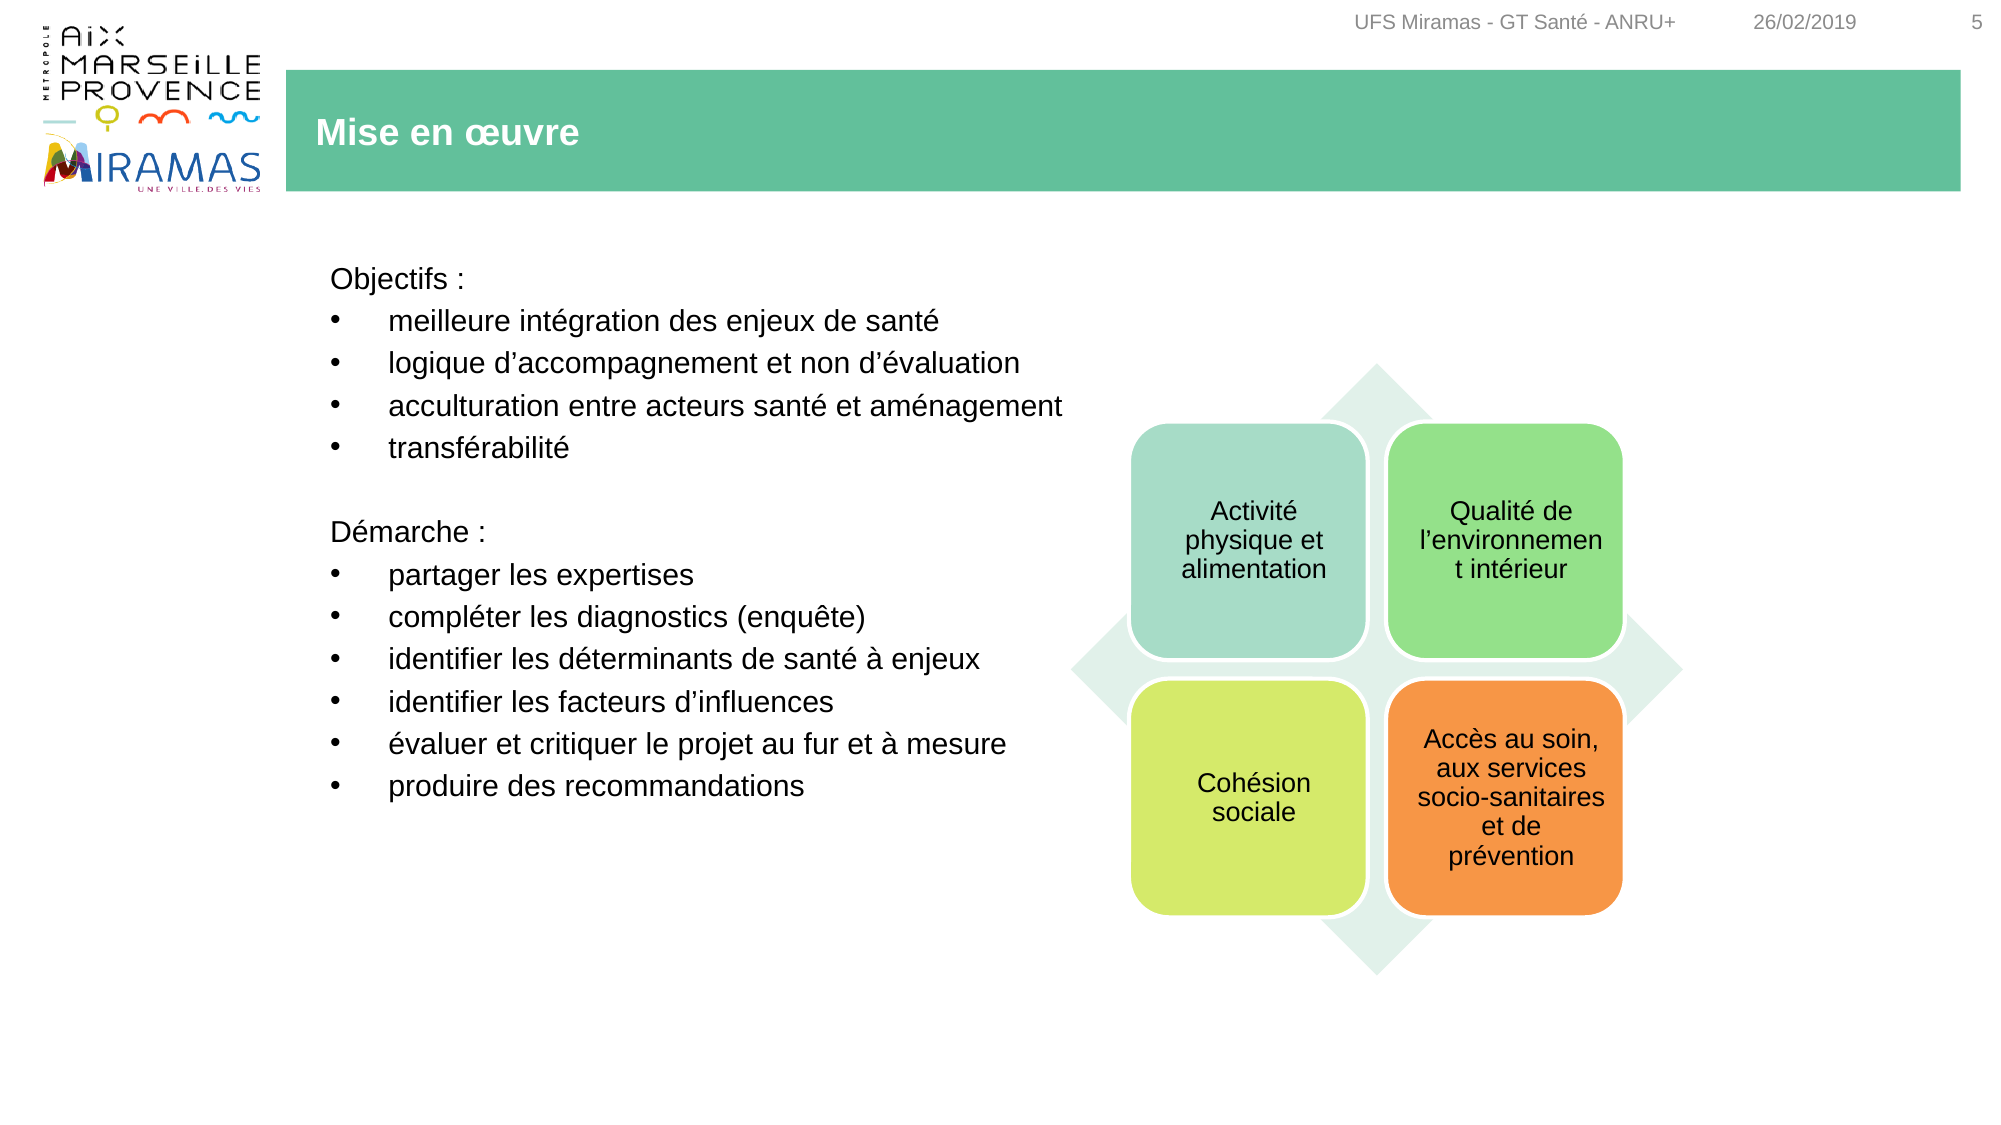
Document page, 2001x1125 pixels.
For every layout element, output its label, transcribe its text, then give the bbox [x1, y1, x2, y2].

slide_number 5 [1881, 0, 2000, 43]
list Objectifs : meilleure intégration des enjeux de santé logique d’accompagnement et non d’évaluation acculturation entre acteurs santé et aménagement transférabilité Démarche : partager les expertises compléter les diagnostics (enquête) identifier les déterminants de santé à enjeux identifier les facteurs d’influences évaluer et critiquer le projet au fur et à mesure produire des recommandations [313, 208, 1765, 1094]
picture [43, 133, 260, 192]
footer UFS Miramas - GT Santé - ANRU+ [136, 0, 1693, 43]
picture [43, 26, 260, 132]
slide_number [1693, 0, 1874, 43]
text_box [1070, 345, 1684, 994]
title Mise en œuvre [286, 69, 1961, 192]
